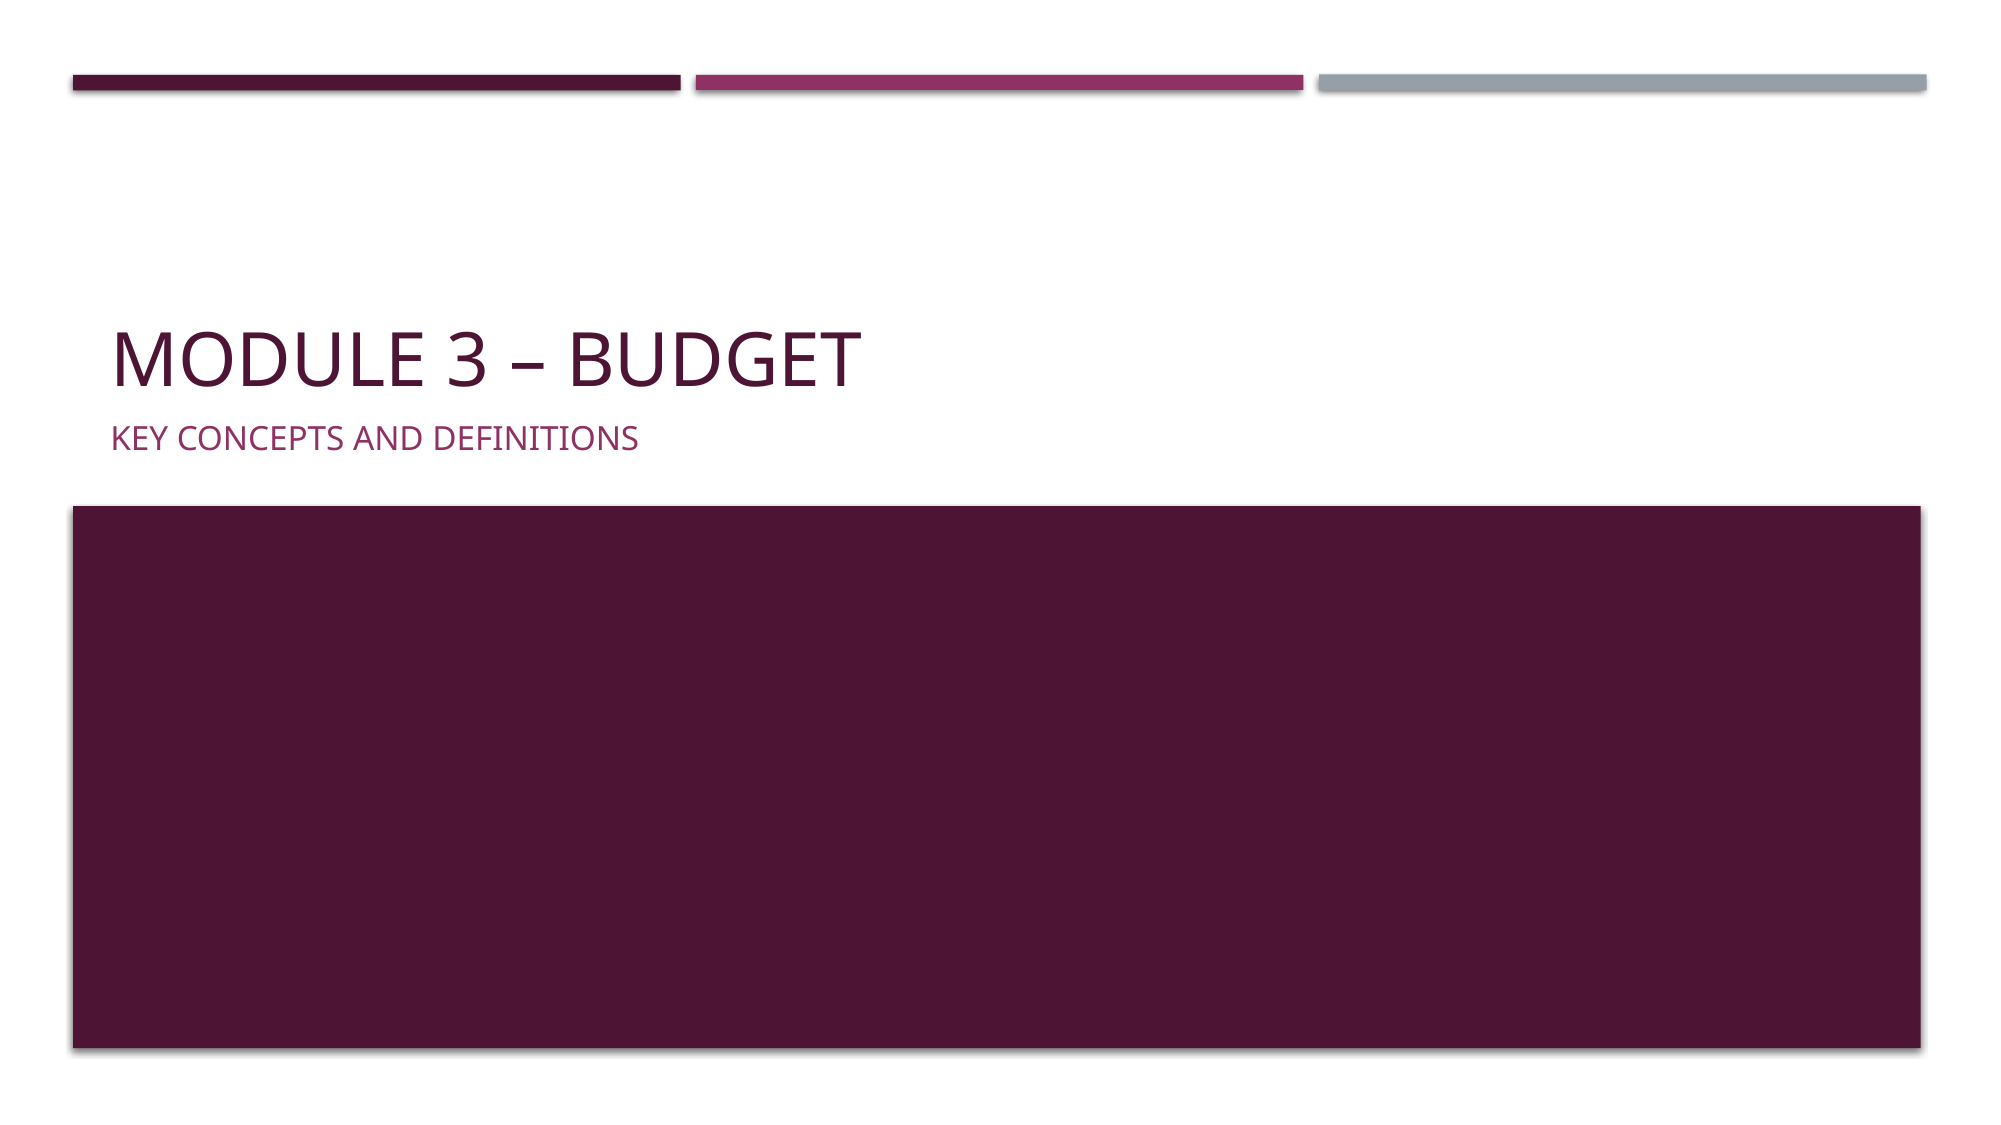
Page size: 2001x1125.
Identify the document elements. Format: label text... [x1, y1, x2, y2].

title Module 3 – budget [95, 167, 1899, 409]
subtitle Key concepts and Definitions [95, 409, 1899, 507]
